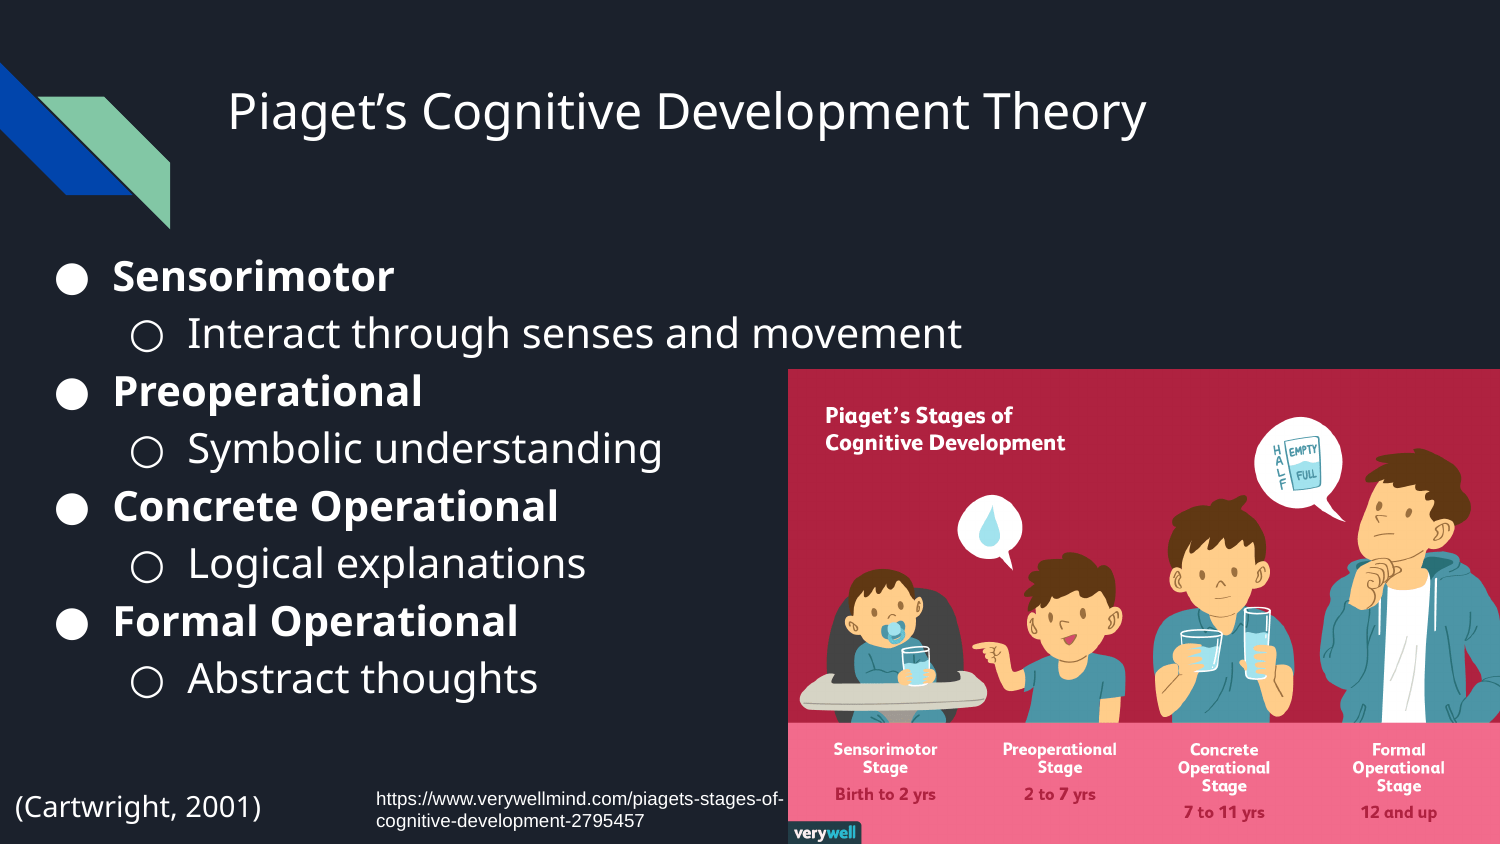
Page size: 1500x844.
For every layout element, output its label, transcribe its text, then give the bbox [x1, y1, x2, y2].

title Piaget’s Cognitive Development Theory [212, 64, 1368, 215]
list Sensorimotor Interact through senses and movement Preoperational Symbolic understanding Concrete Operational Logical explanations Formal Operational Abstract thoughts [22, 226, 1440, 760]
picture [787, 368, 1500, 844]
text_box (Cartwright, 2001) [0, 773, 782, 844]
text_box https://www.verywellmind.com/piagets-stages-of-cognitive-development-2795457 [361, 779, 782, 839]
